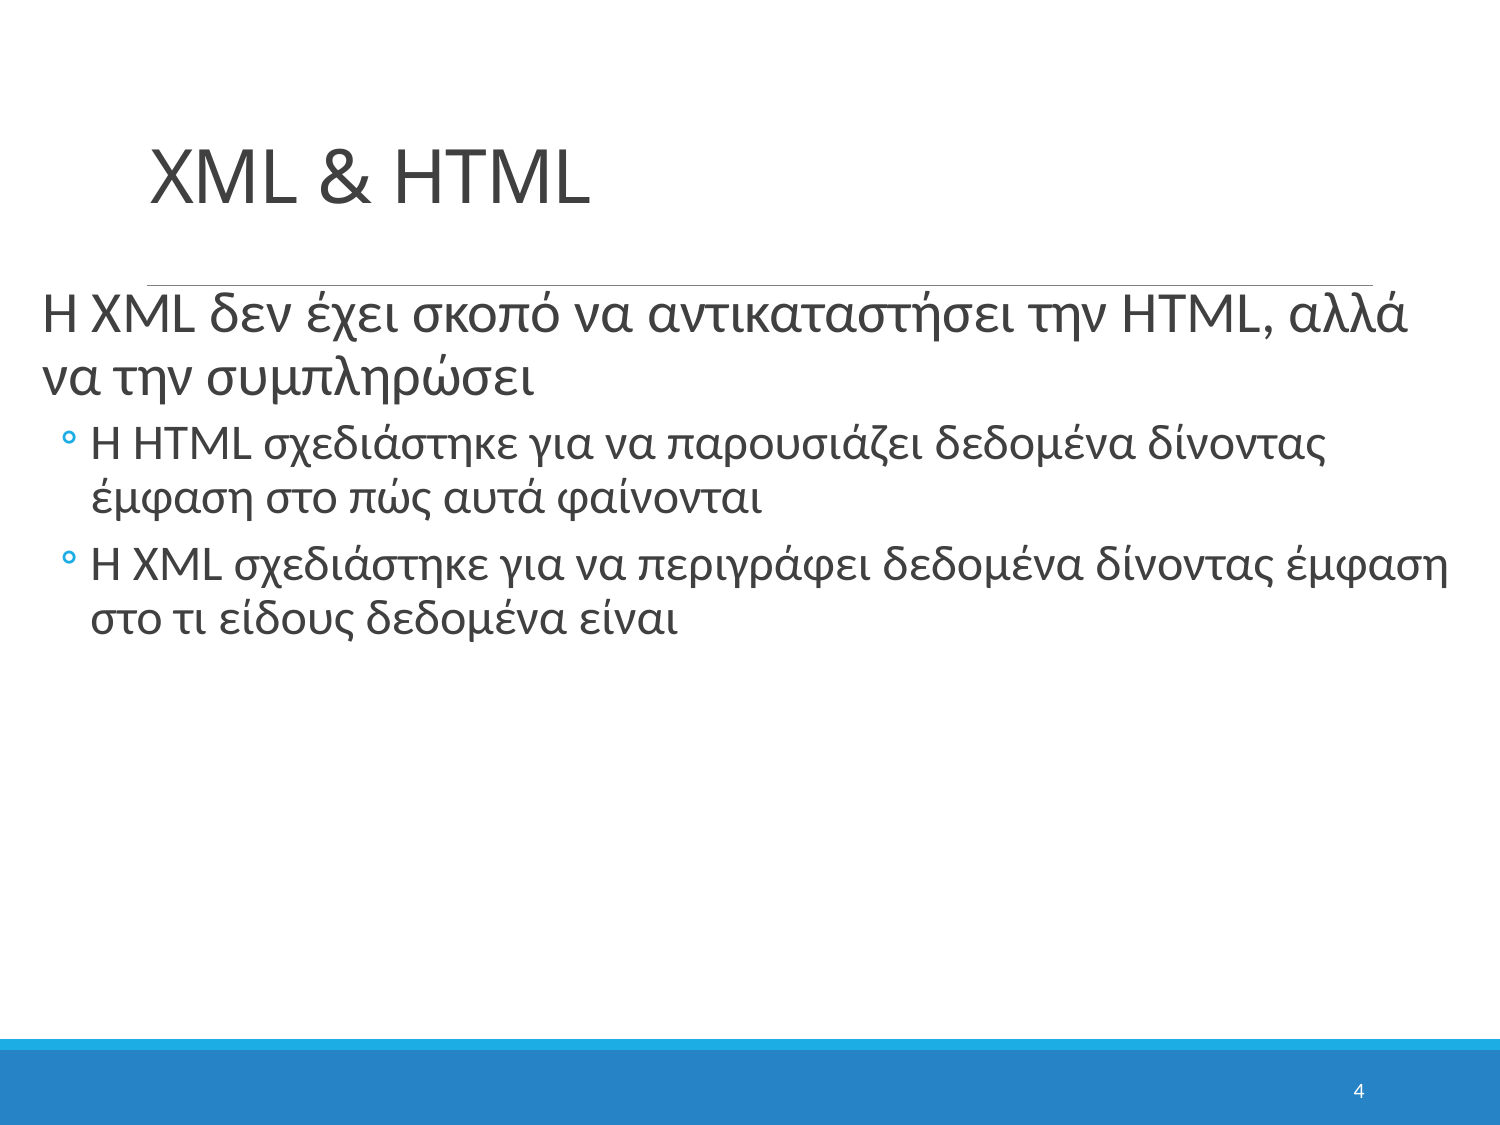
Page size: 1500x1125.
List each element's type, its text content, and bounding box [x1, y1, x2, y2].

list Η XML δεν έχει σκοπό να αντικαταστήσει την HTML, αλλά να την συμπληρώσει Η HTML σχεδιάστηκε για να παρουσιάζει δεδομένα δίνοντας έμφαση στο πώς αυτά φαίνονται Η XML σχεδιάστηκε για να περιγράφει δεδομένα δίνοντας έμφαση στο τι είδους δεδομένα είναι [27, 275, 1477, 1063]
title XML & HTML [135, 43, 1373, 227]
slide_number 4 [1218, 1059, 1380, 1120]
